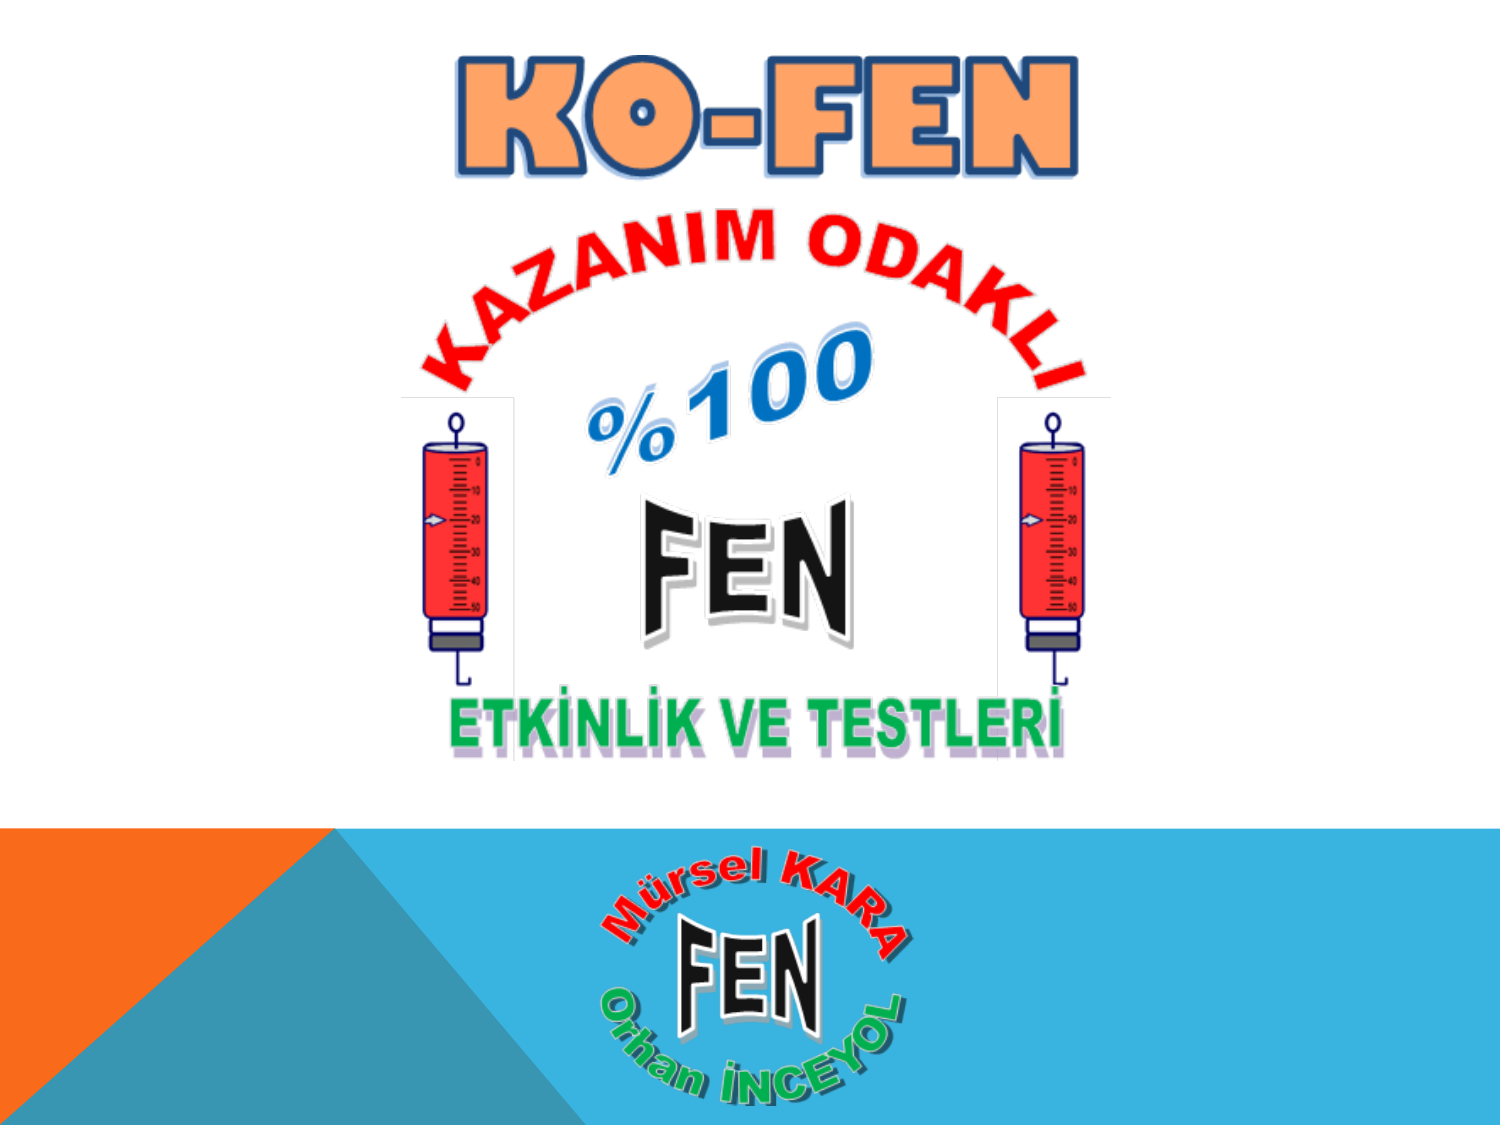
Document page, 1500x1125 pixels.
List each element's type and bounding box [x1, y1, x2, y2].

picture [598, 845, 914, 1106]
picture [401, 54, 1111, 761]
